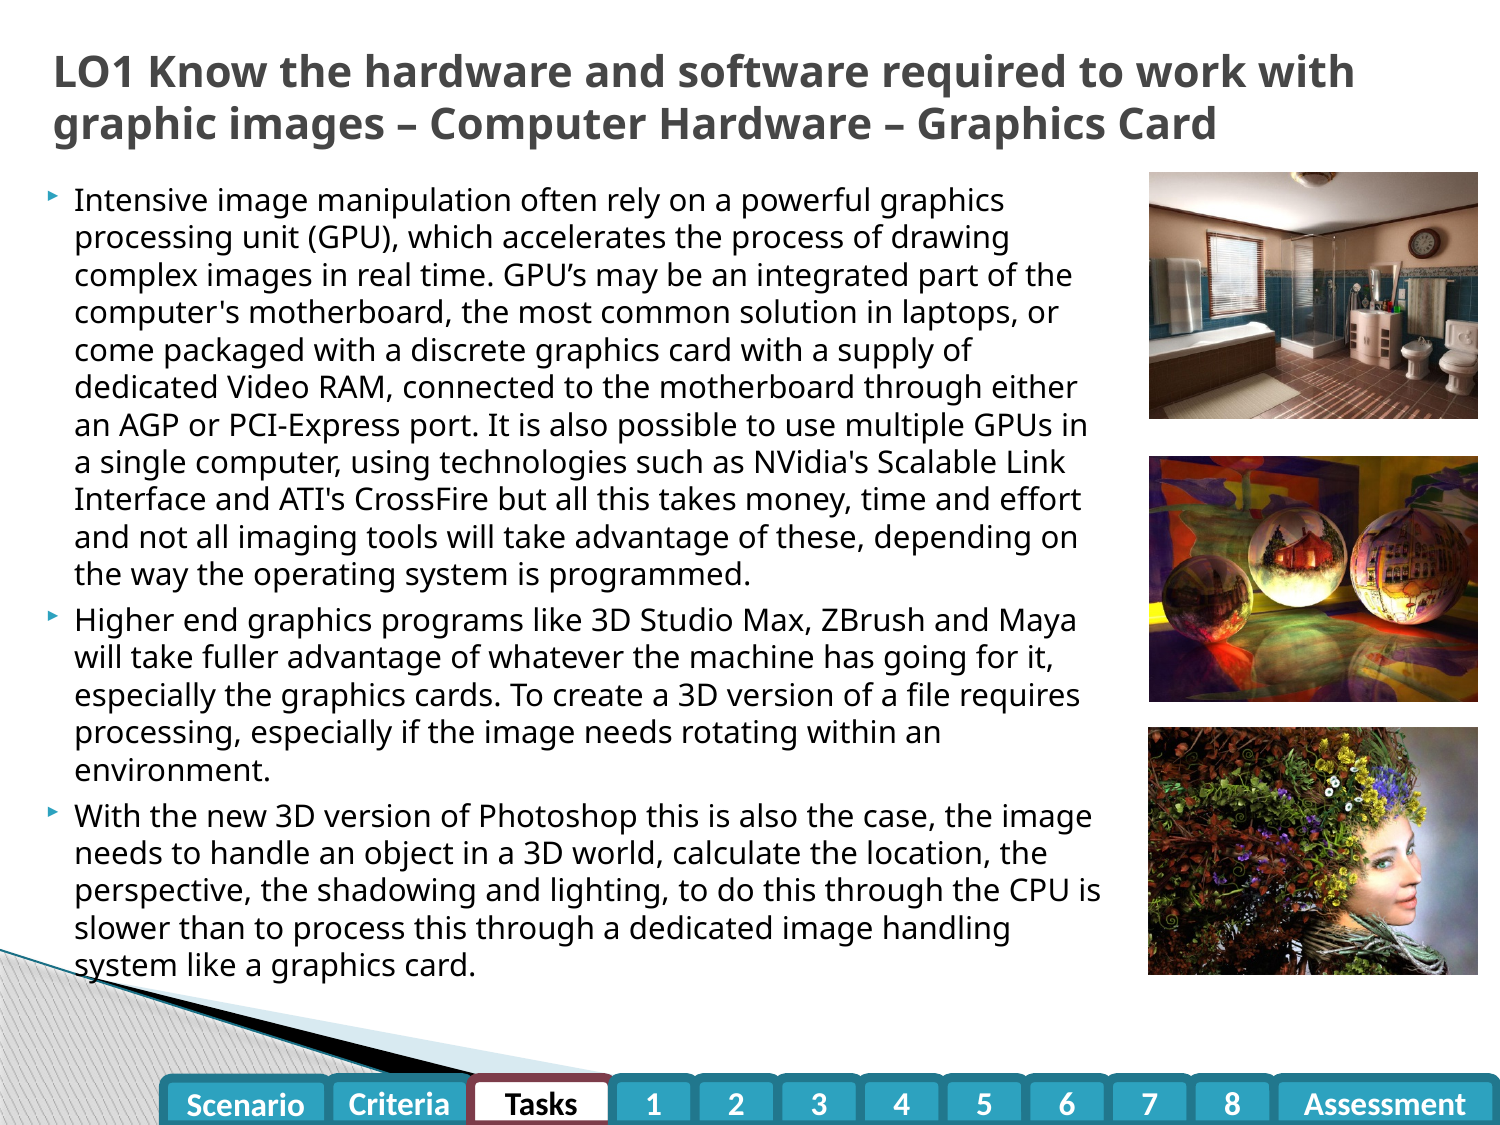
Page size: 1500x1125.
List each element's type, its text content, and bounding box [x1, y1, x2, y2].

picture [1149, 172, 1478, 419]
title LO1 Know the hardware and software required to work with graphic images – Computer Hardware – Graphics Card [37, 19, 1471, 173]
text_box Scenario [158, 1073, 328, 1125]
text_box 5 [938, 1073, 1026, 1125]
text_box Assessment [1274, 1073, 1500, 1125]
text_box 8 [1186, 1073, 1279, 1125]
text_box 3 [773, 1073, 860, 1125]
list Intensive image manipulation often rely on a powerful graphics processing unit (GPU), which accelerates the process of drawing complex images in real time. GPU’s may be an integrated part of the computer's motherboard, the most common solution in laptops, or come packaged with a discrete graphics card with a supply of dedicated Video RAM, connected to the motherboard through either an AGP or PCI-Express port. It is also possible to use multiple GPUs in a single computer, using technologies such as NVidia's Scalable Link Interface and ATI's CrossFire but all this takes money, time and effort and not all imaging tools will take advantage of these, depending on the way the operating system is programmed. Higher end graphics programs like 3D Studio Max, ZBrush and Maya will take fuller advantage of whatever the machine has going for it, especially the graphics cards. To create a 3D version of a file requires processing, especially if the image needs rotating within an environment. With the new 3D version of Photoshop this is also the case, the image needs to handle an object in a 3D world, calculate the location, the perspective, the shadowing and lighting, to do this through the CPU is slower than to process this through a dedicated image handling system like a graphics card. [29, 172, 1128, 1024]
text_box 6 [1021, 1073, 1108, 1125]
text_box Tasks [466, 1073, 612, 1125]
text_box 4 [855, 1073, 943, 1125]
text_box 2 [690, 1073, 778, 1125]
picture [1147, 727, 1478, 976]
text_box 7 [1103, 1073, 1191, 1125]
picture [1149, 455, 1478, 703]
text_box 1 [607, 1073, 695, 1125]
text_box Criteria [324, 1073, 470, 1125]
